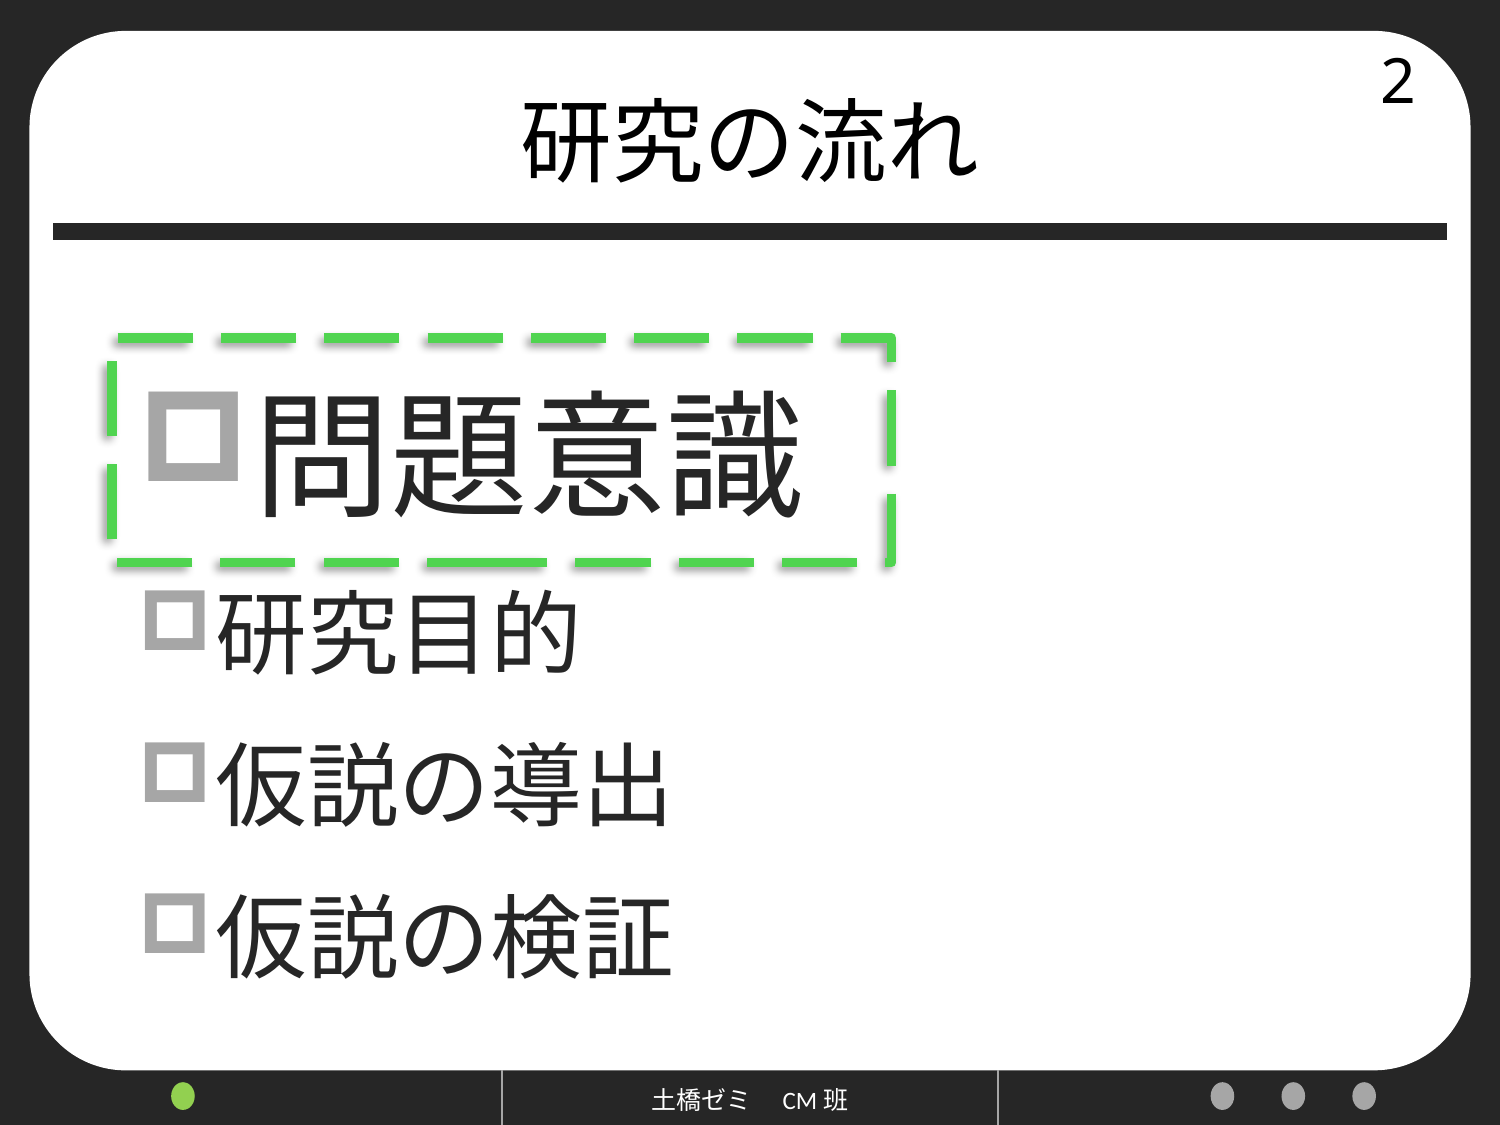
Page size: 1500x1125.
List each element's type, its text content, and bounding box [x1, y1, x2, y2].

slide_number 2 [1080, 53, 1431, 114]
text_box 問題意識 研究目的 仮説の導出 仮説の検証 [123, 361, 1285, 1017]
footer 土橋ゼミ CM班 [512, 1069, 988, 1125]
title 研究の流れ [75, 45, 1425, 233]
text_box [111, 337, 892, 563]
